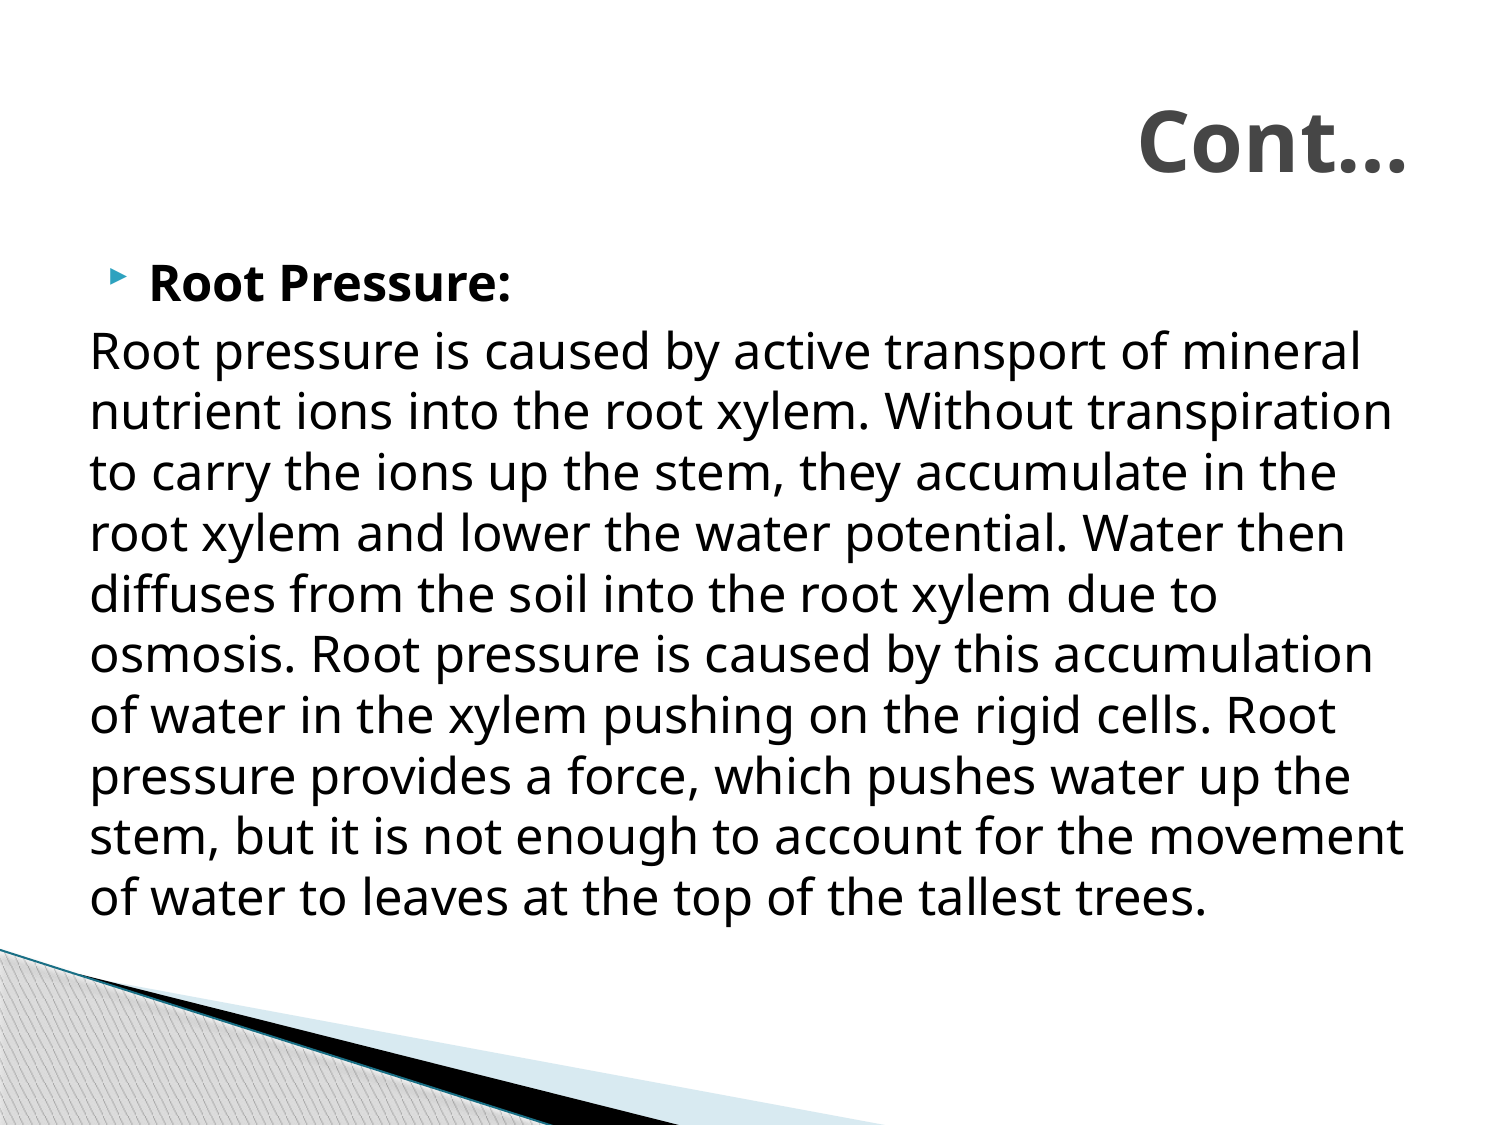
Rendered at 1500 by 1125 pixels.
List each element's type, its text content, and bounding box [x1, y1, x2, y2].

title Cont… [75, 45, 1425, 233]
list Root Pressure: Root pressure is caused by active transport of mineral nutrient ions into the root xylem. Without transpiration to carry the ions up the stem, they accumulate in the root xylem and lower the water potential. Water then diffuses from the soil into the root xylem due to osmosis. Root pressure is caused by this accumulation of water in the xylem pushing on the rigid cells. Root pressure provides a force, which pushes water up the stem, but it is not enough to account for the movement of water to leaves at the top of the tallest trees. [75, 243, 1425, 986]
